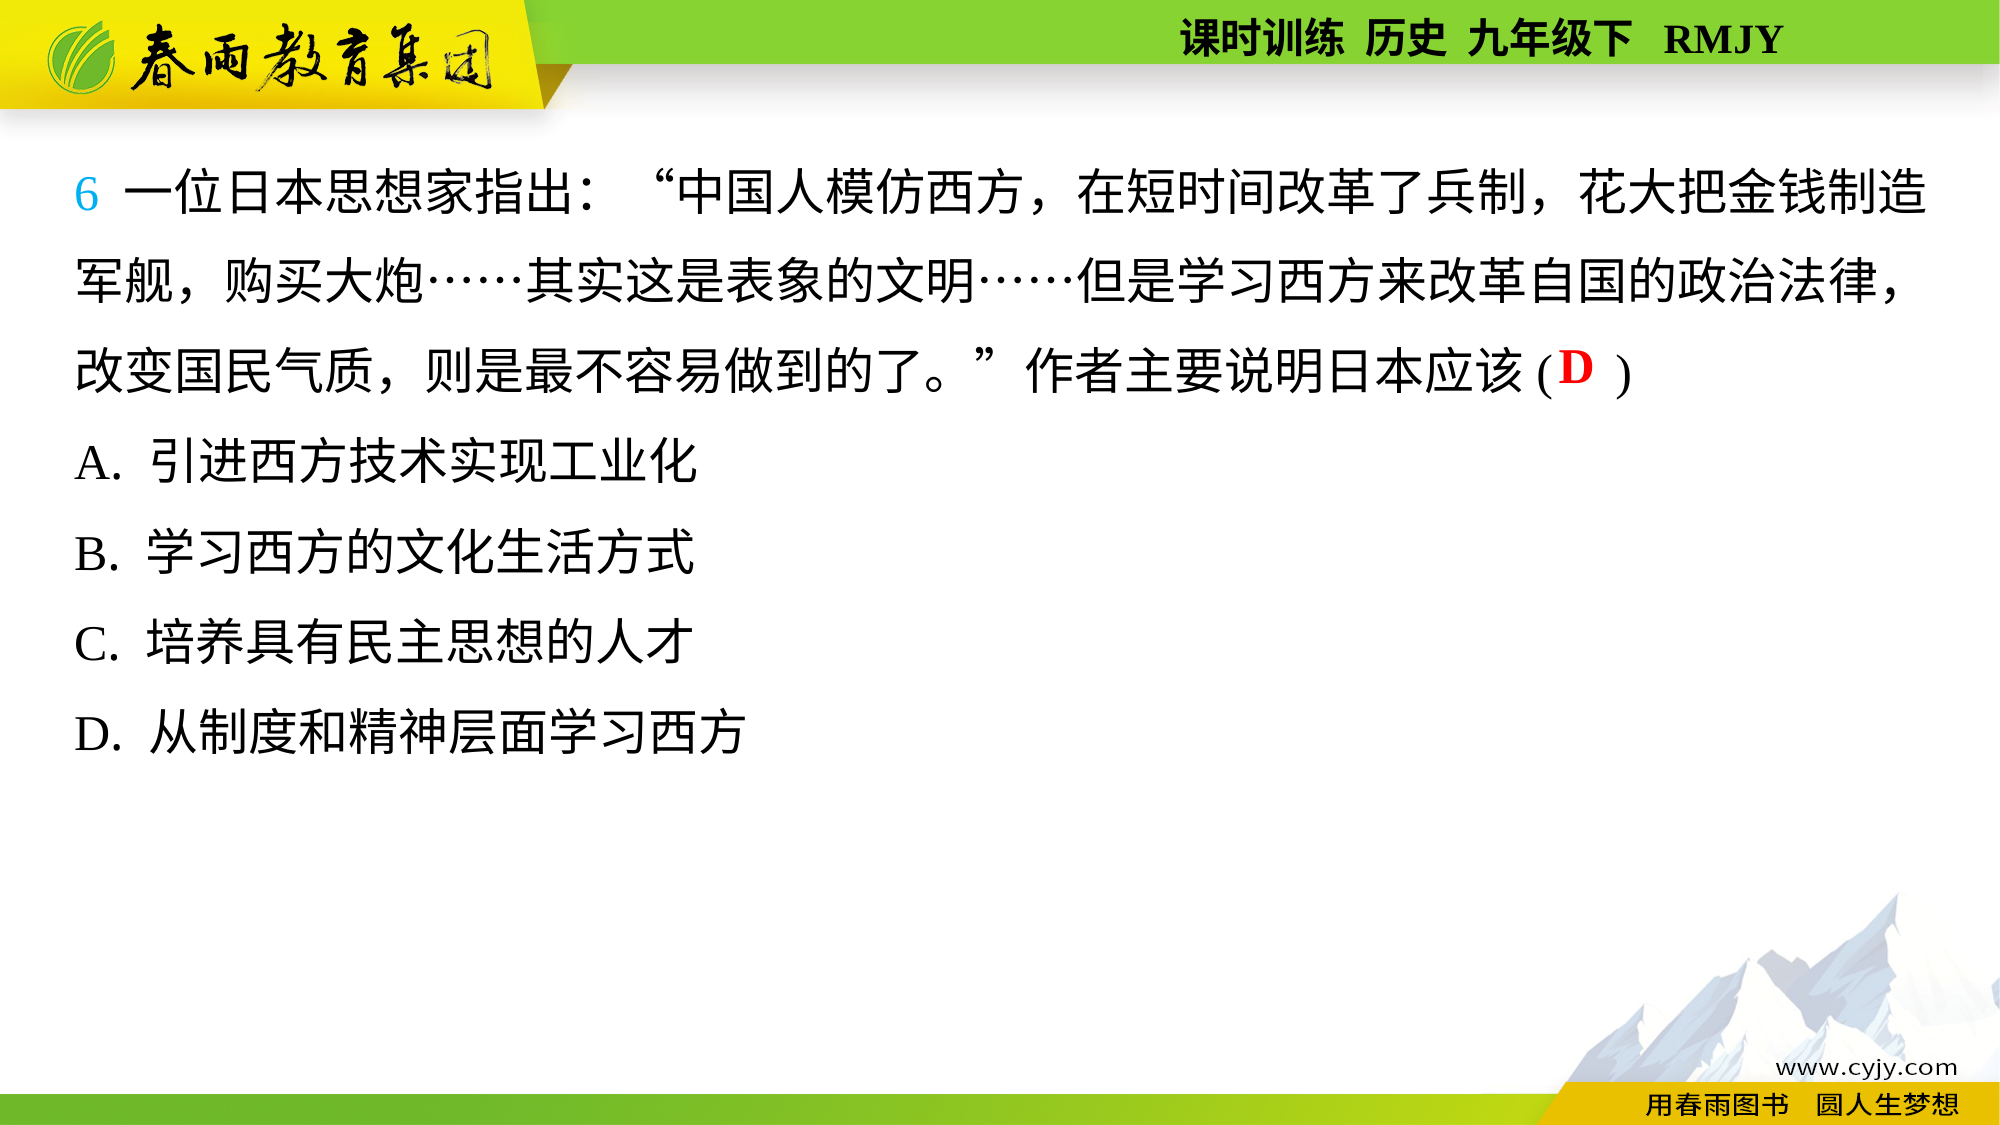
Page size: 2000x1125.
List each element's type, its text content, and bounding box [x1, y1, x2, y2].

picture [0, 0, 2000, 1125]
text_box D [1543, 326, 1610, 401]
list 6 一位日本思想家指出：“中国人模仿西方，在短时间改革了兵制，花大把金钱制造军舰，购买大炮……其实这是表象的文明……但是学习西方来改革自国的政治法律，改变国民气质，则是最不容易做到的了。”作者主要说明日本应该( ) A. 引进西方技术实现工业化 B. 学习西方的文化生活方式 C. 培养具有民主思想的人才 D. 从制度和精神层面学习西方 [59, 122, 1944, 774]
